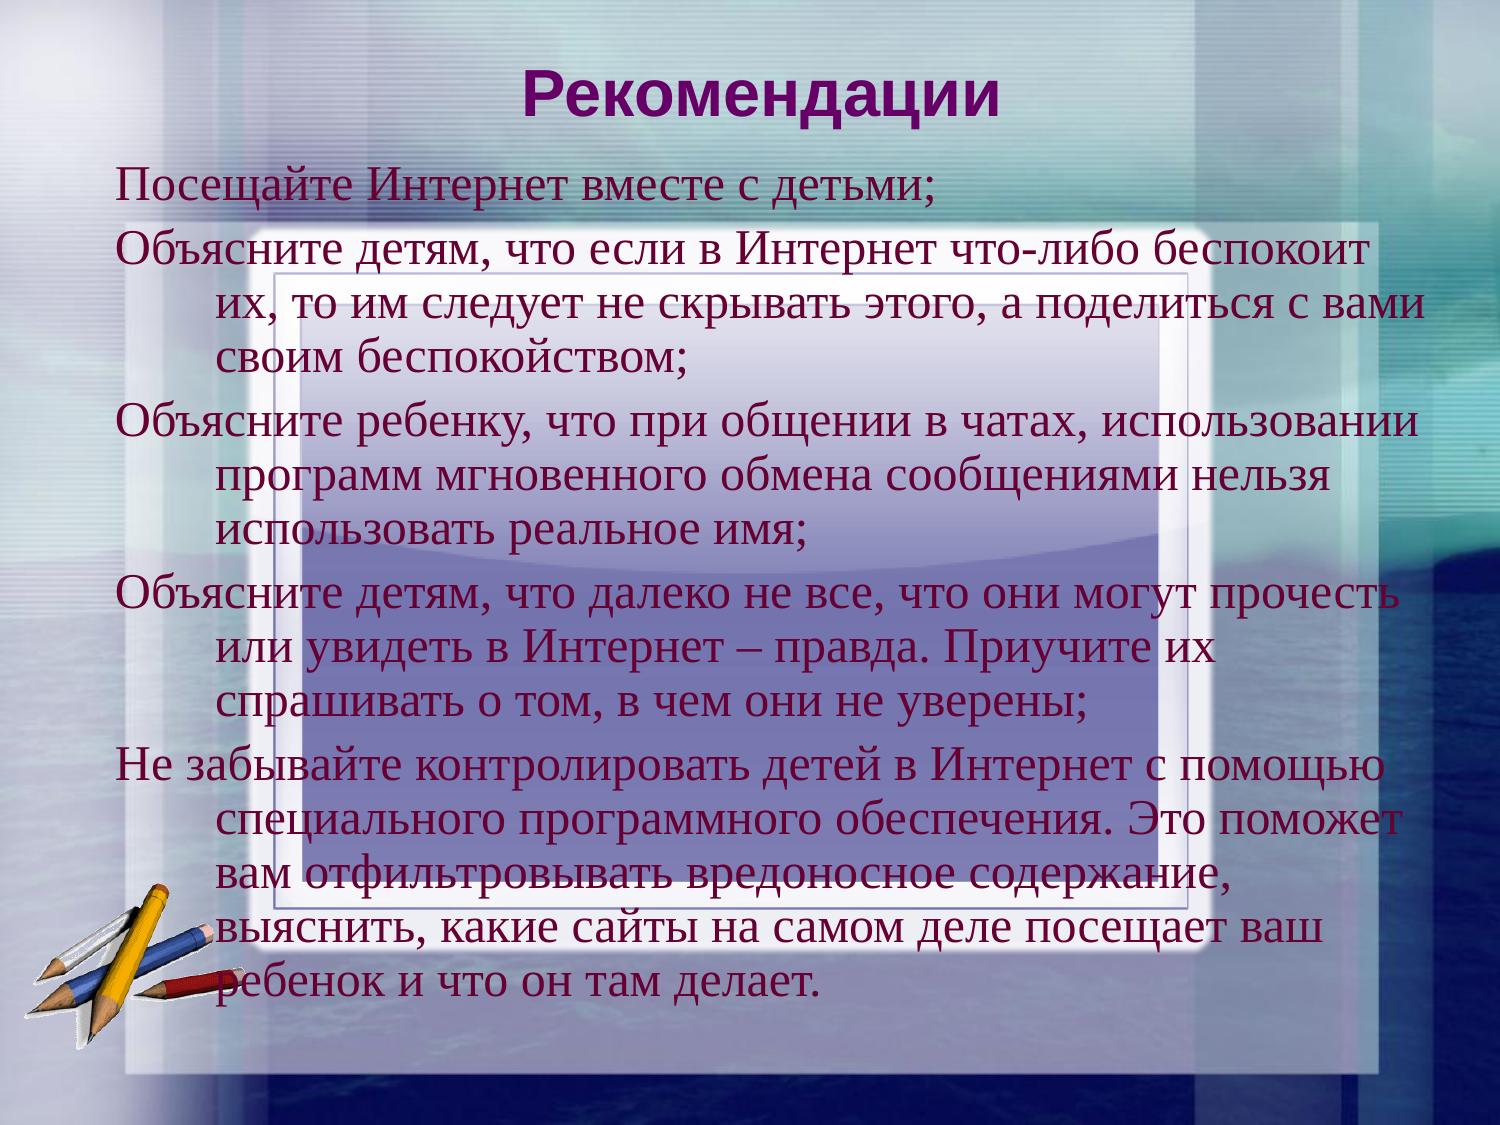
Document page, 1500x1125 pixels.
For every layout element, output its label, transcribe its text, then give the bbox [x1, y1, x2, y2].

picture [0, 0, 1500, 1125]
title Рекомендации [87, 0, 1438, 138]
list Посещайте Интернет вместе с детьми; Объясните детям, что если в Интернет что-либо беспокоит их, то им следует не скрывать этого, а поделиться с вами своим беспокойством; Объясните ребенку, что при общении в чатах, использовании программ мгновенного обмена сообщениями нельзя использовать реальное имя; Объясните детям, что далеко не все, что они могут прочесть или увидеть в Интернет – правда. Приучите их спрашивать о том, в чем они не уверены; Не забывайте контролировать детей в Интернет с помощью специального программного обеспечения. Это поможет вам отфильтровывать вредоносное содержание, выяснить, какие сайты на самом деле посещает ваш ребенок и что он там делает. [99, 149, 1451, 963]
